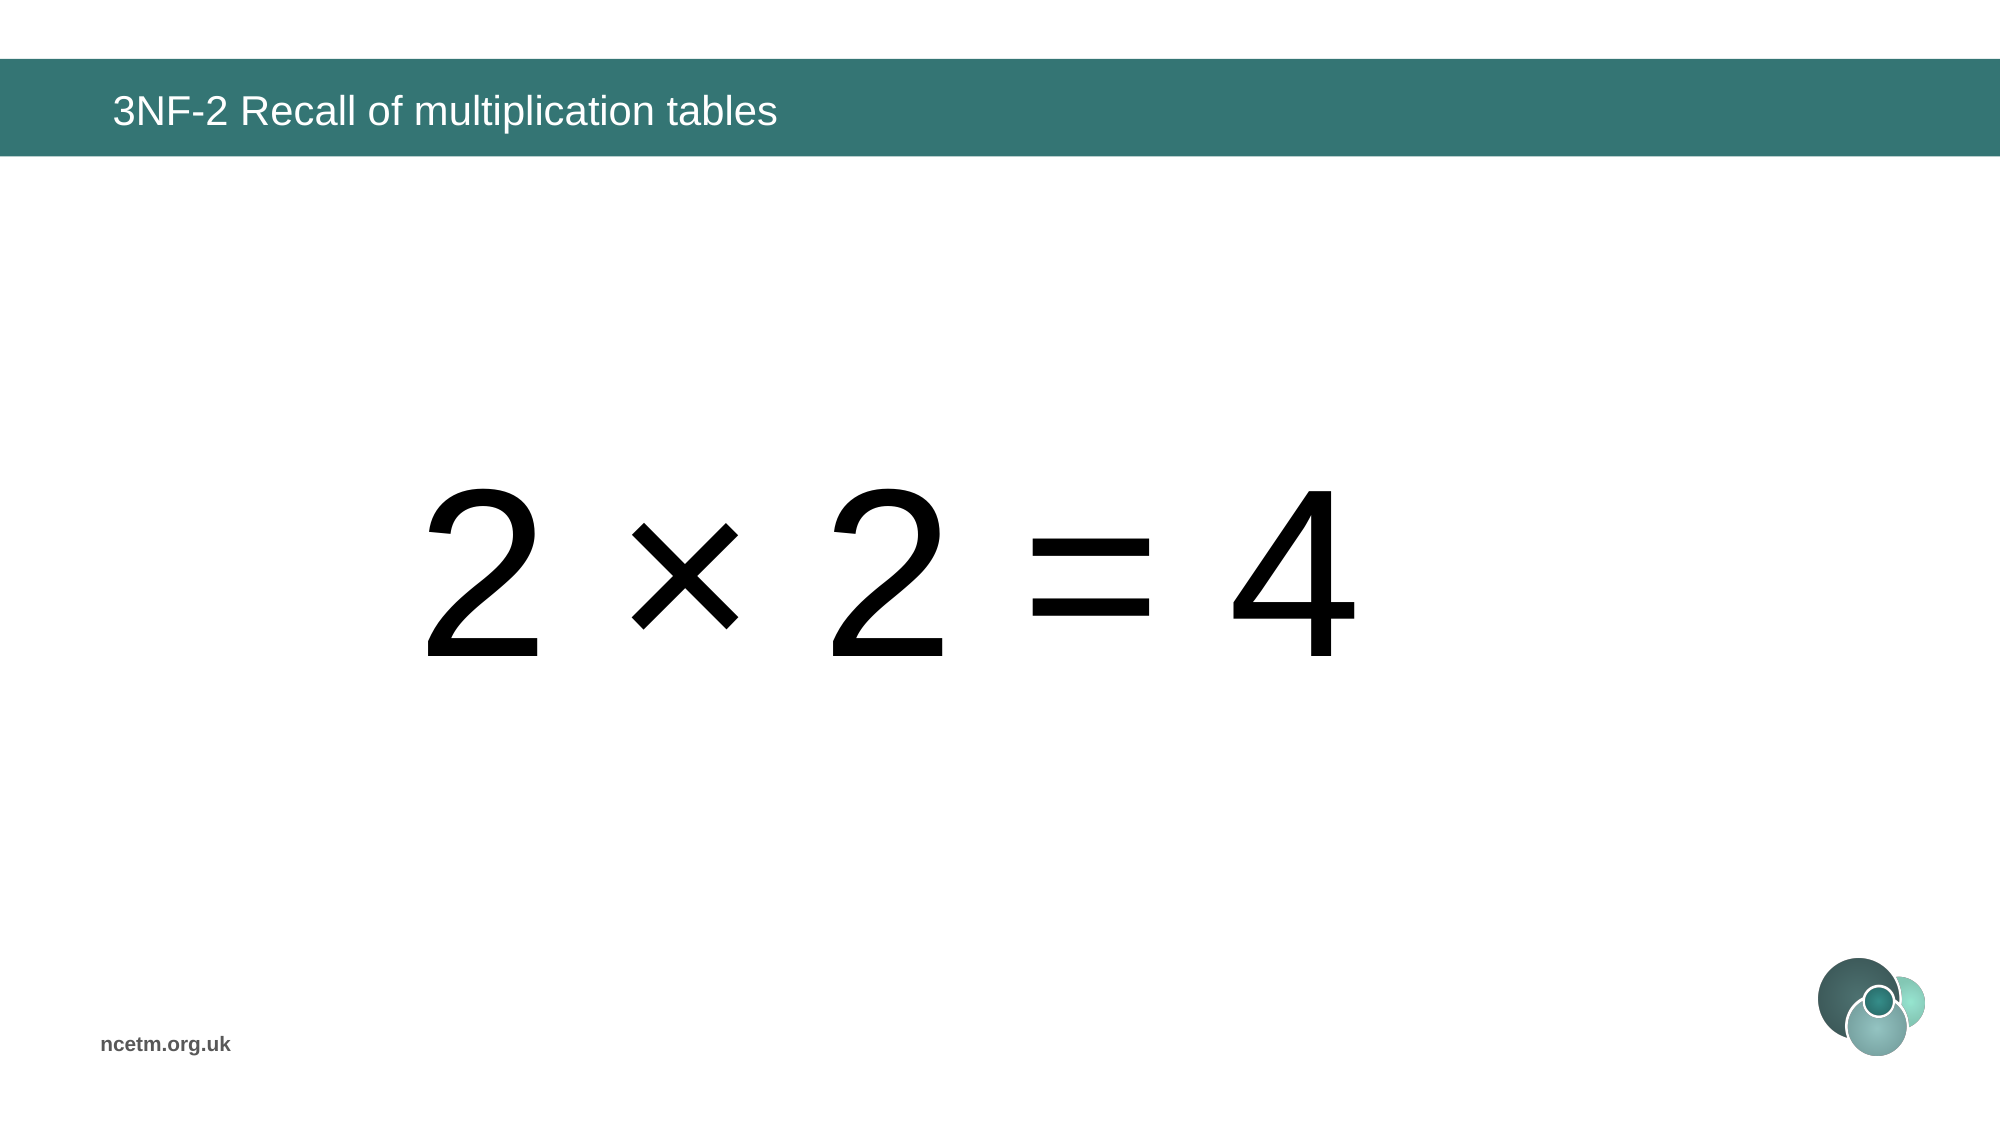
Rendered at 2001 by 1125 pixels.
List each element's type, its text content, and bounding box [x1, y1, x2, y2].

picture [1818, 958, 1925, 1056]
text_box 4 [1213, 409, 1377, 712]
title 3NF-2 Recall of multiplication tables [97, 76, 1945, 147]
text_box 2 × 2 = [401, 409, 1213, 712]
